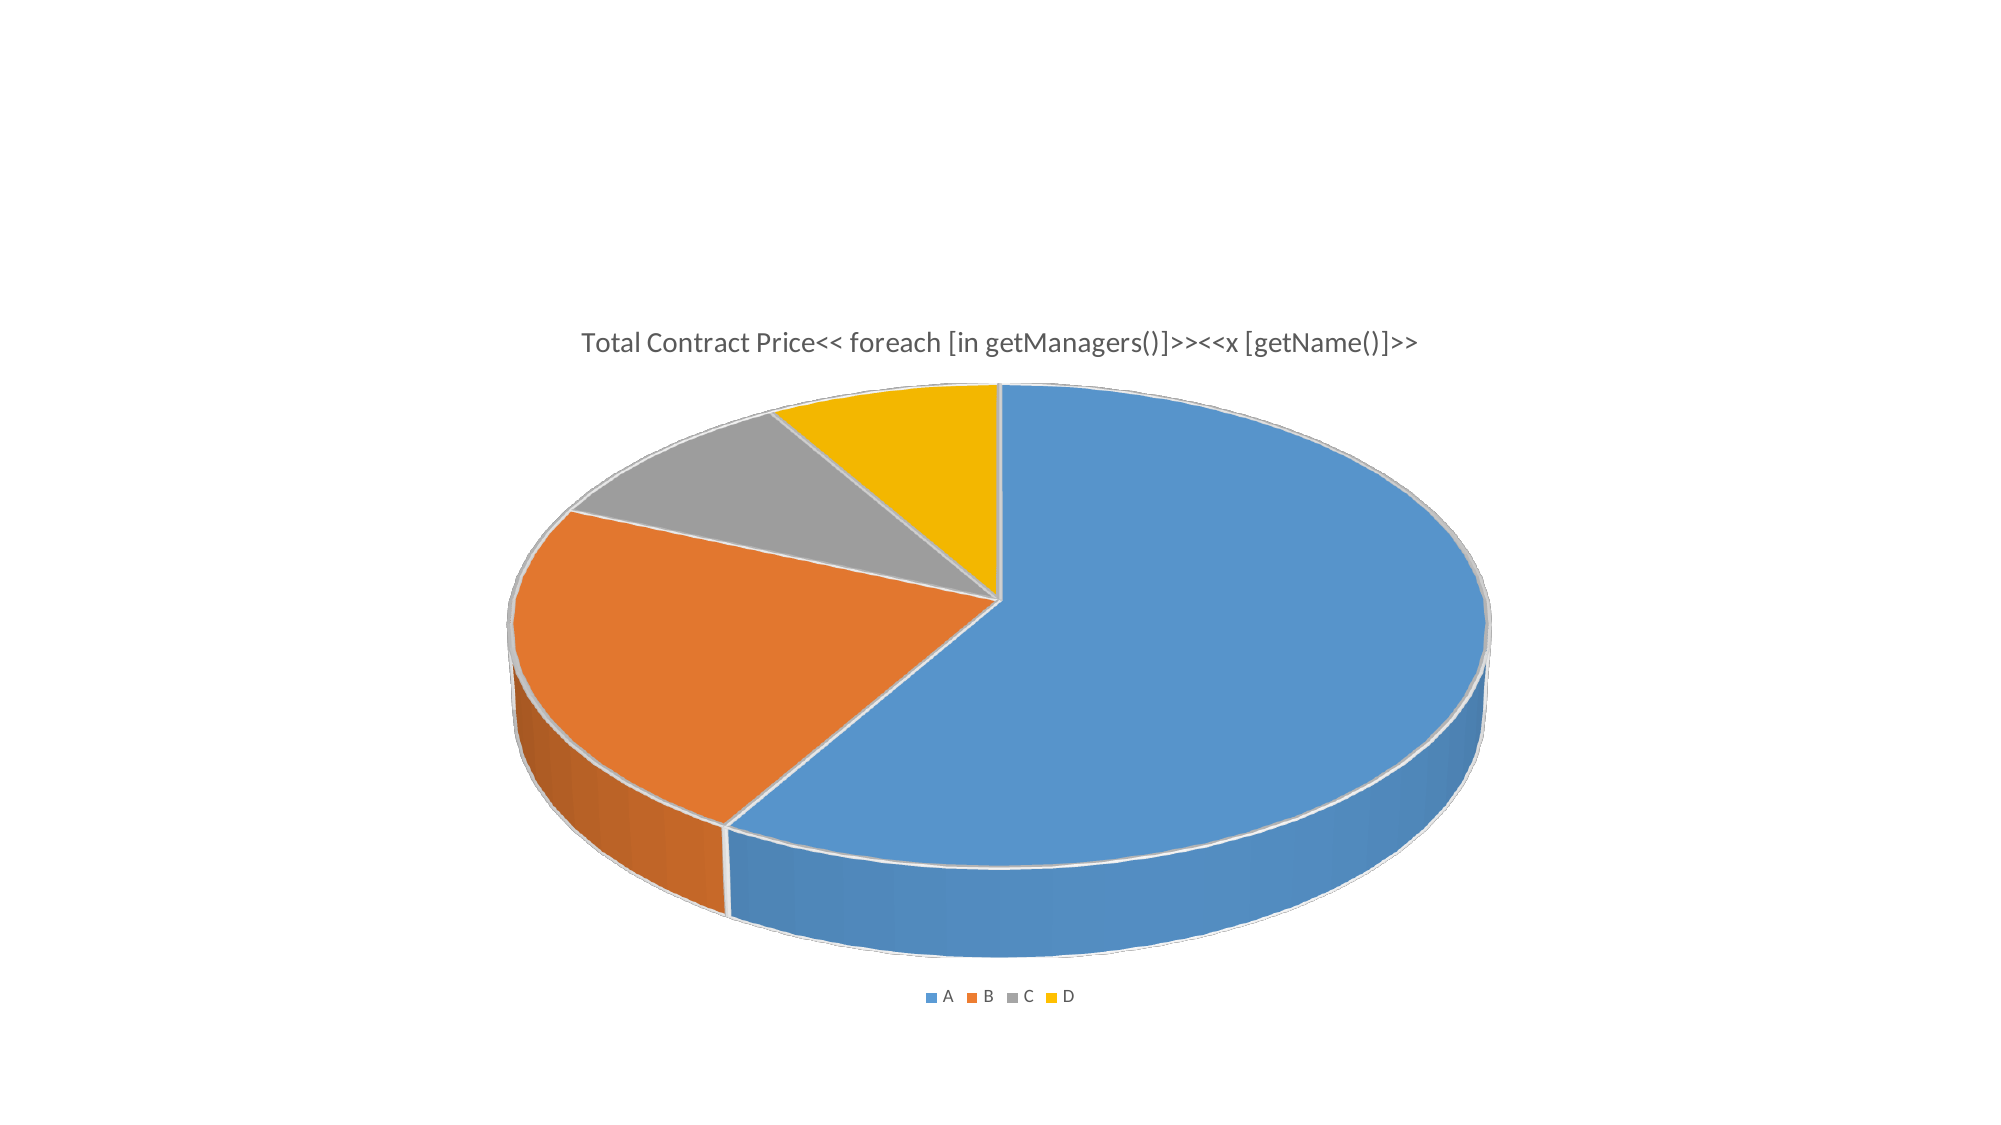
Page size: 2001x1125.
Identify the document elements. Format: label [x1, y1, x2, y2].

chart [137, 299, 1863, 1014]
